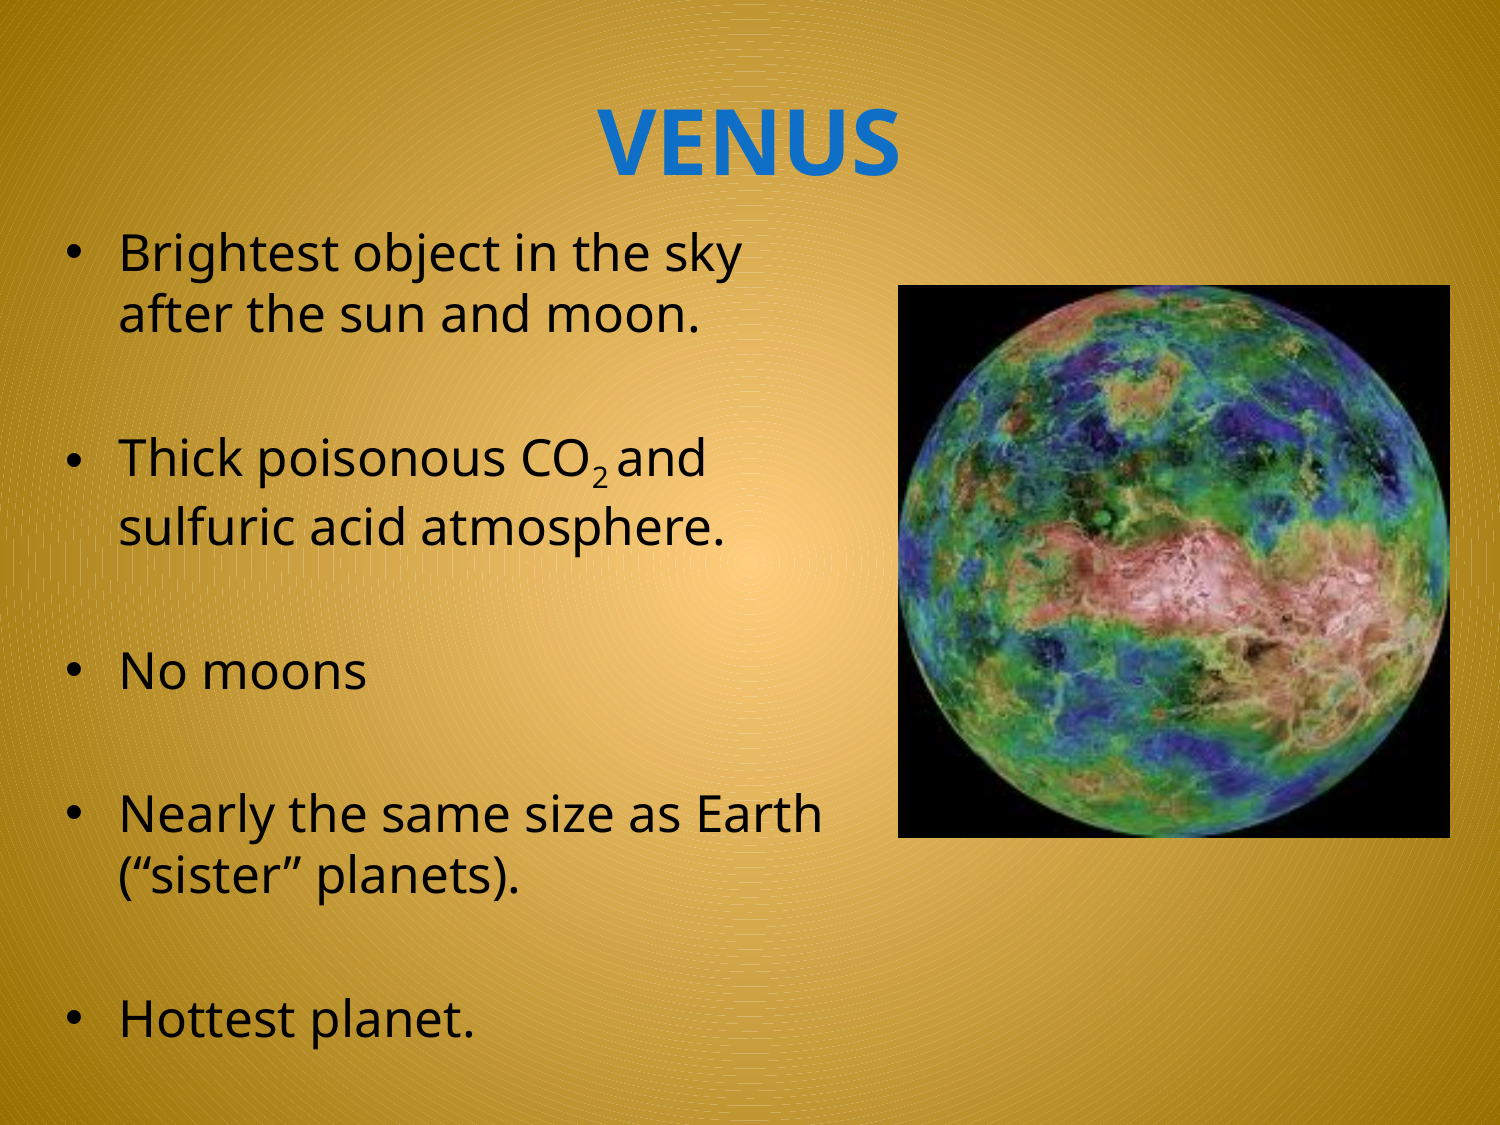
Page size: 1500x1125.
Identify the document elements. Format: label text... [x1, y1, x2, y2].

picture [898, 285, 1451, 838]
list Brightest object in the sky after the sun and moon. Thick poisonous CO2 and sulfuric acid atmosphere. No moons Nearly the same size as Earth (“sister” planets). Hottest planet. [50, 212, 875, 1063]
title VENUS [75, 45, 1425, 233]
